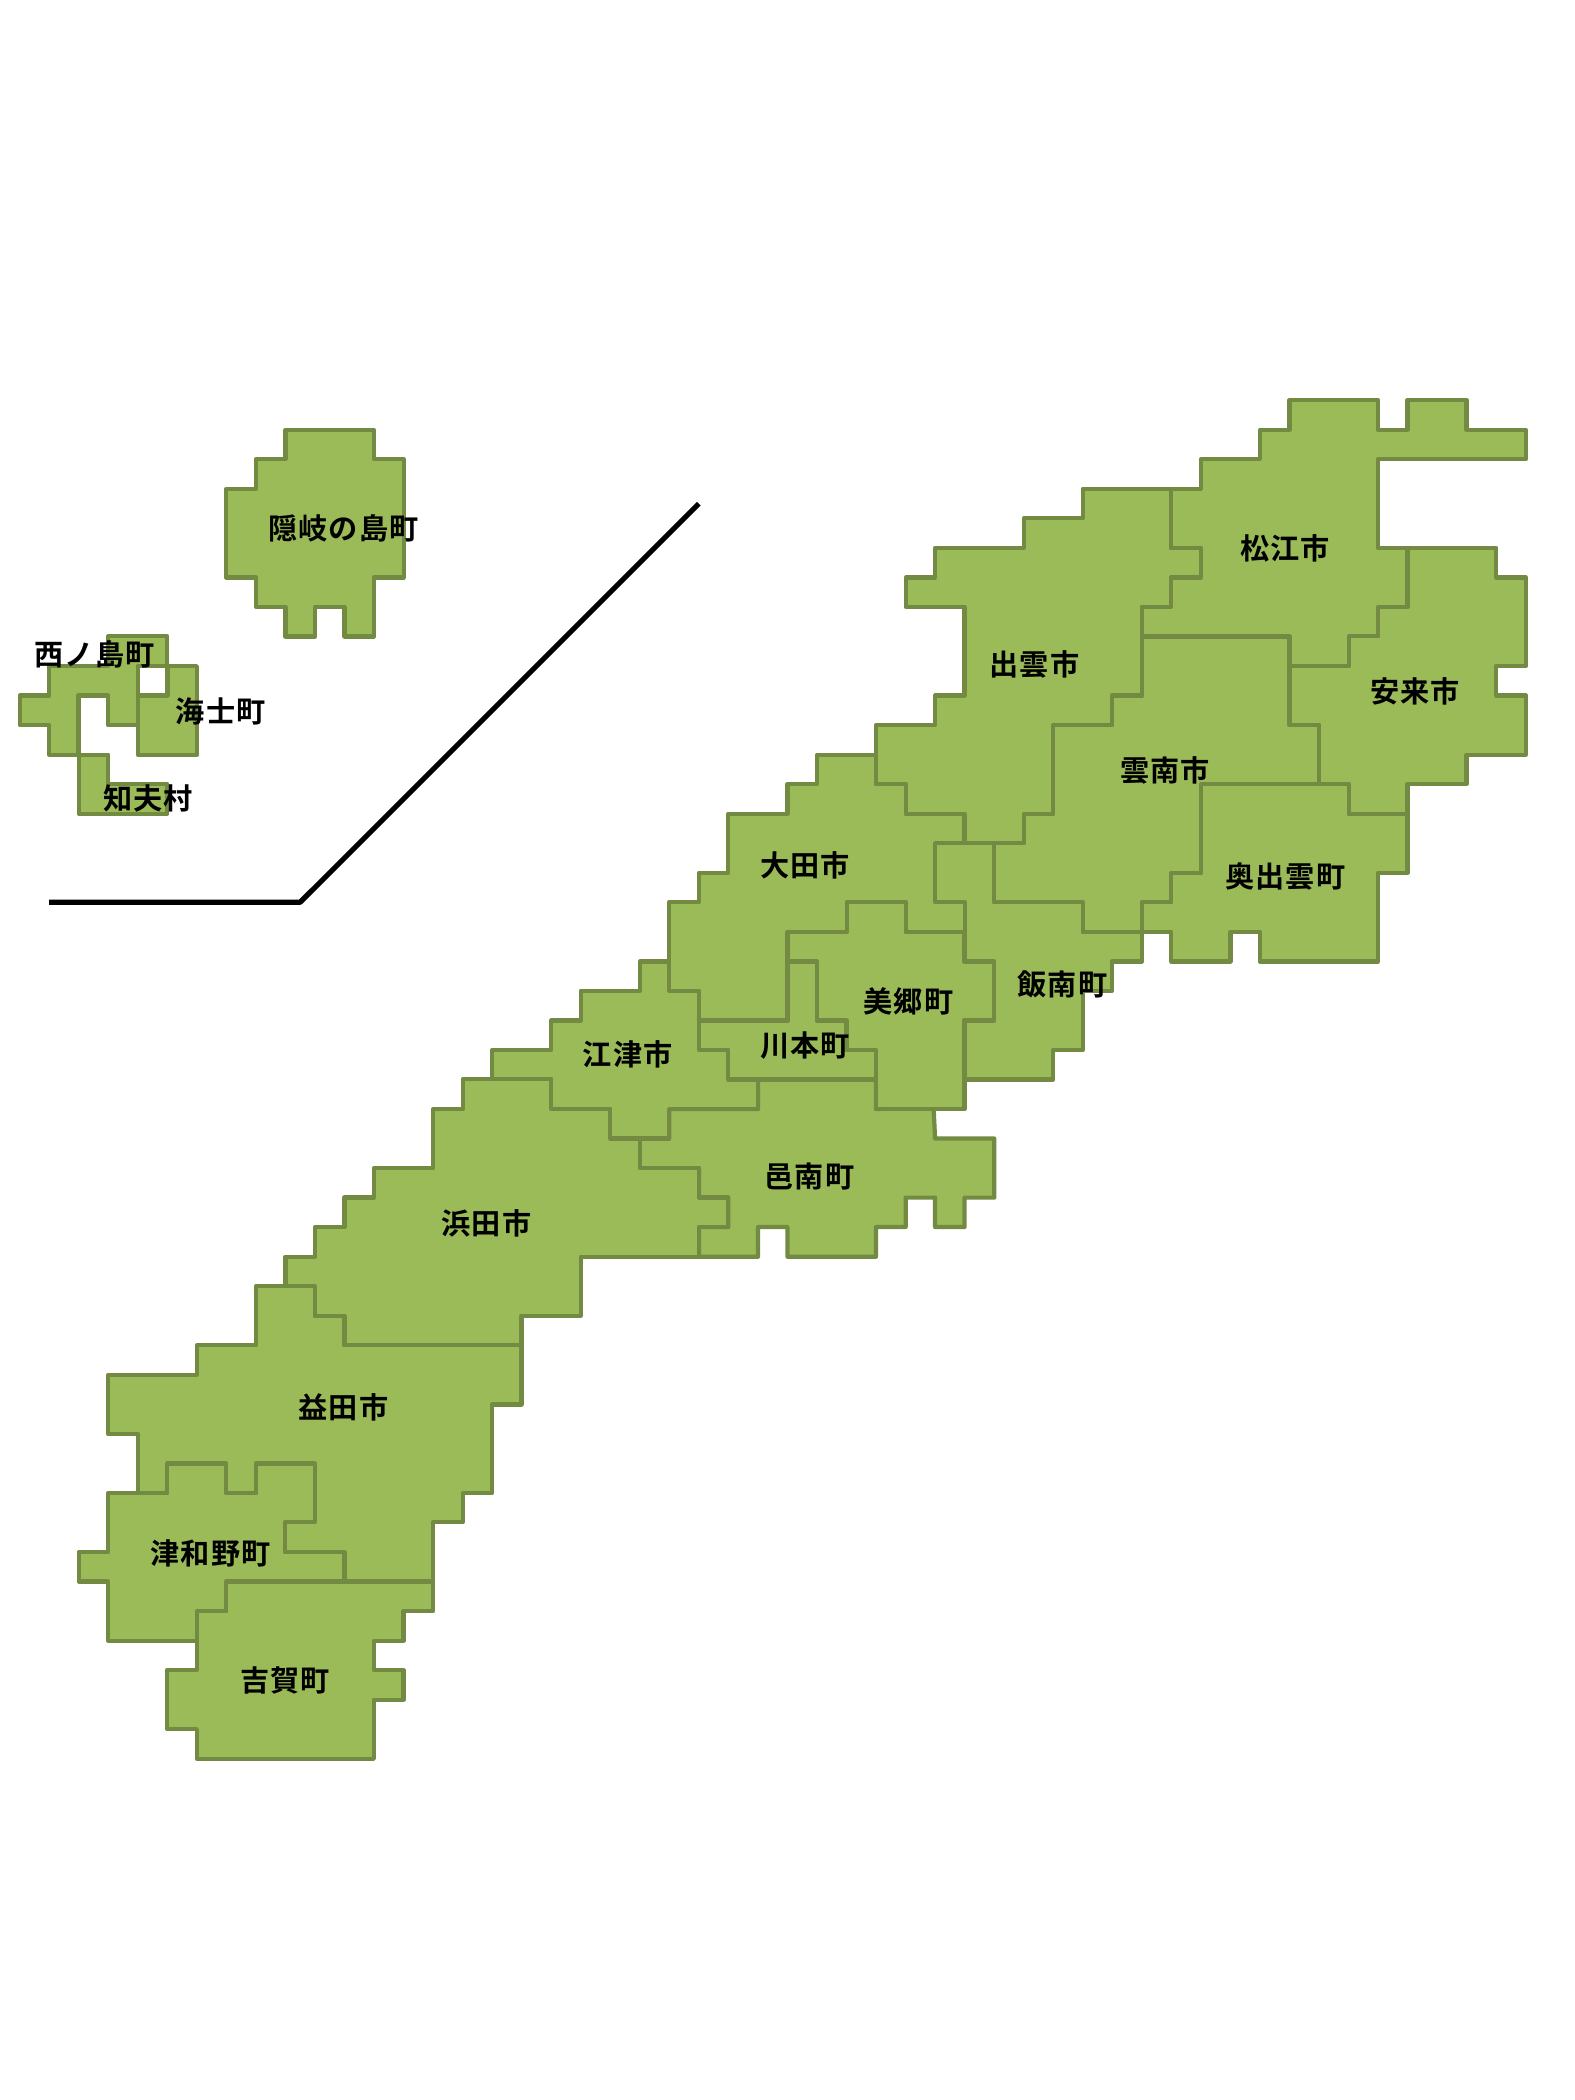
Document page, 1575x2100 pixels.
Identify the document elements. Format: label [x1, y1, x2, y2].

text_box [18, 399, 1527, 1760]
